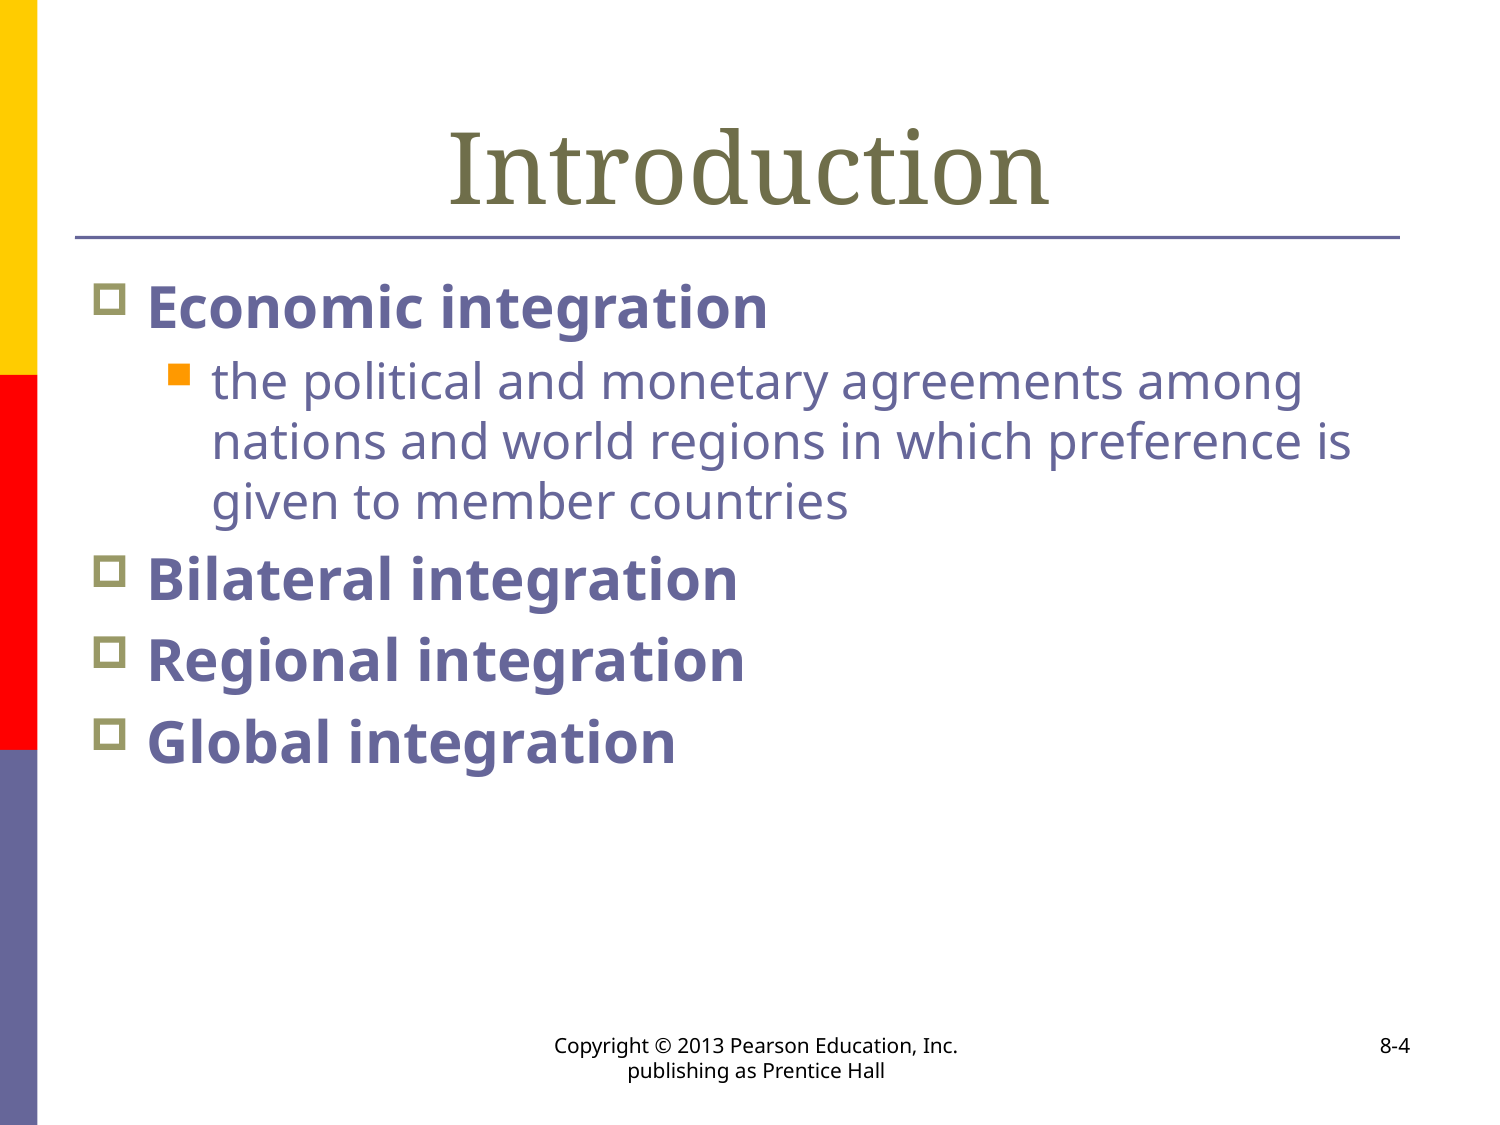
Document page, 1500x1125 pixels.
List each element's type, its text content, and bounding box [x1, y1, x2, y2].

title Introduction [75, 45, 1425, 233]
footer Copyright © 2013 Pearson Education, Inc. publishing as Prentice Hall [500, 1025, 1013, 1100]
list Economic integration the political and monetary agreements among nations and world regions in which preference is given to member countries Bilateral integration Regional integration Global integration [75, 262, 1425, 1006]
slide_number 8-4 [1074, 1025, 1425, 1100]
